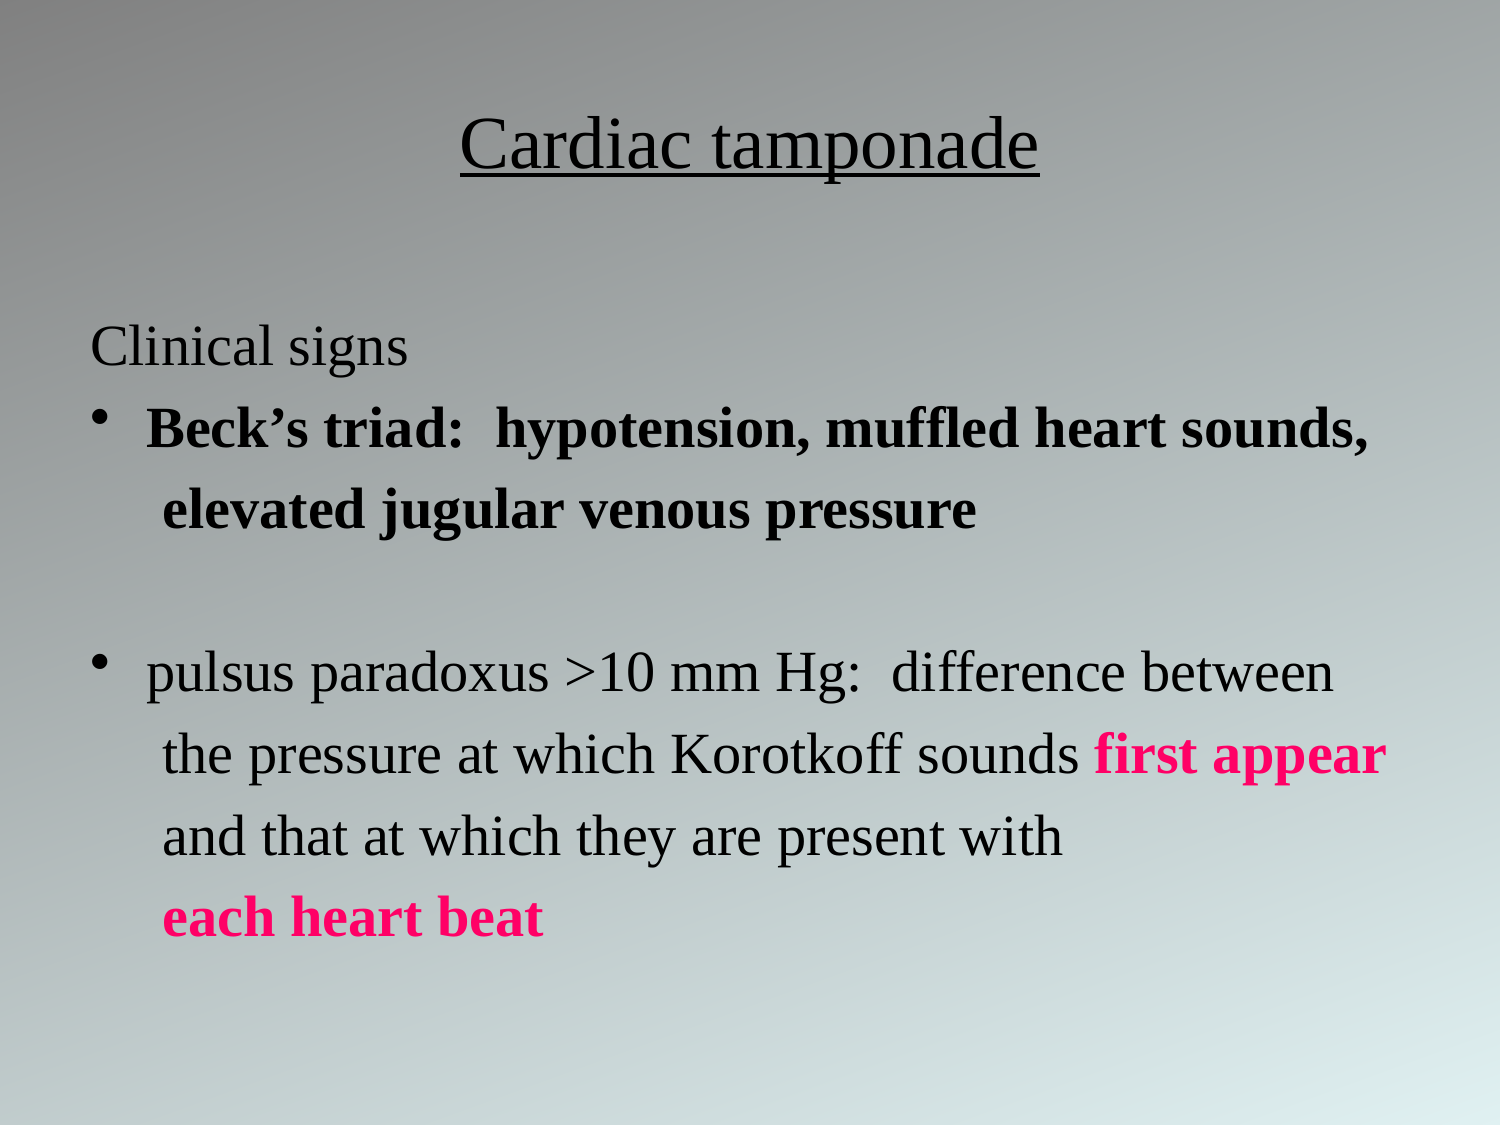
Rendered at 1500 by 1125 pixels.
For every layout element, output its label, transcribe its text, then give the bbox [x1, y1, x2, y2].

title Cardiac tamponade [75, 45, 1425, 233]
list Clinical signs Beck’s triad: hypotension, muffled heart sounds, elevated jugular venous pressure pulsus paradoxus >10 mm Hg: difference between the pressure at which Korotkoff sounds first appear and that at which they are present with each heart beat [75, 299, 1425, 1043]
